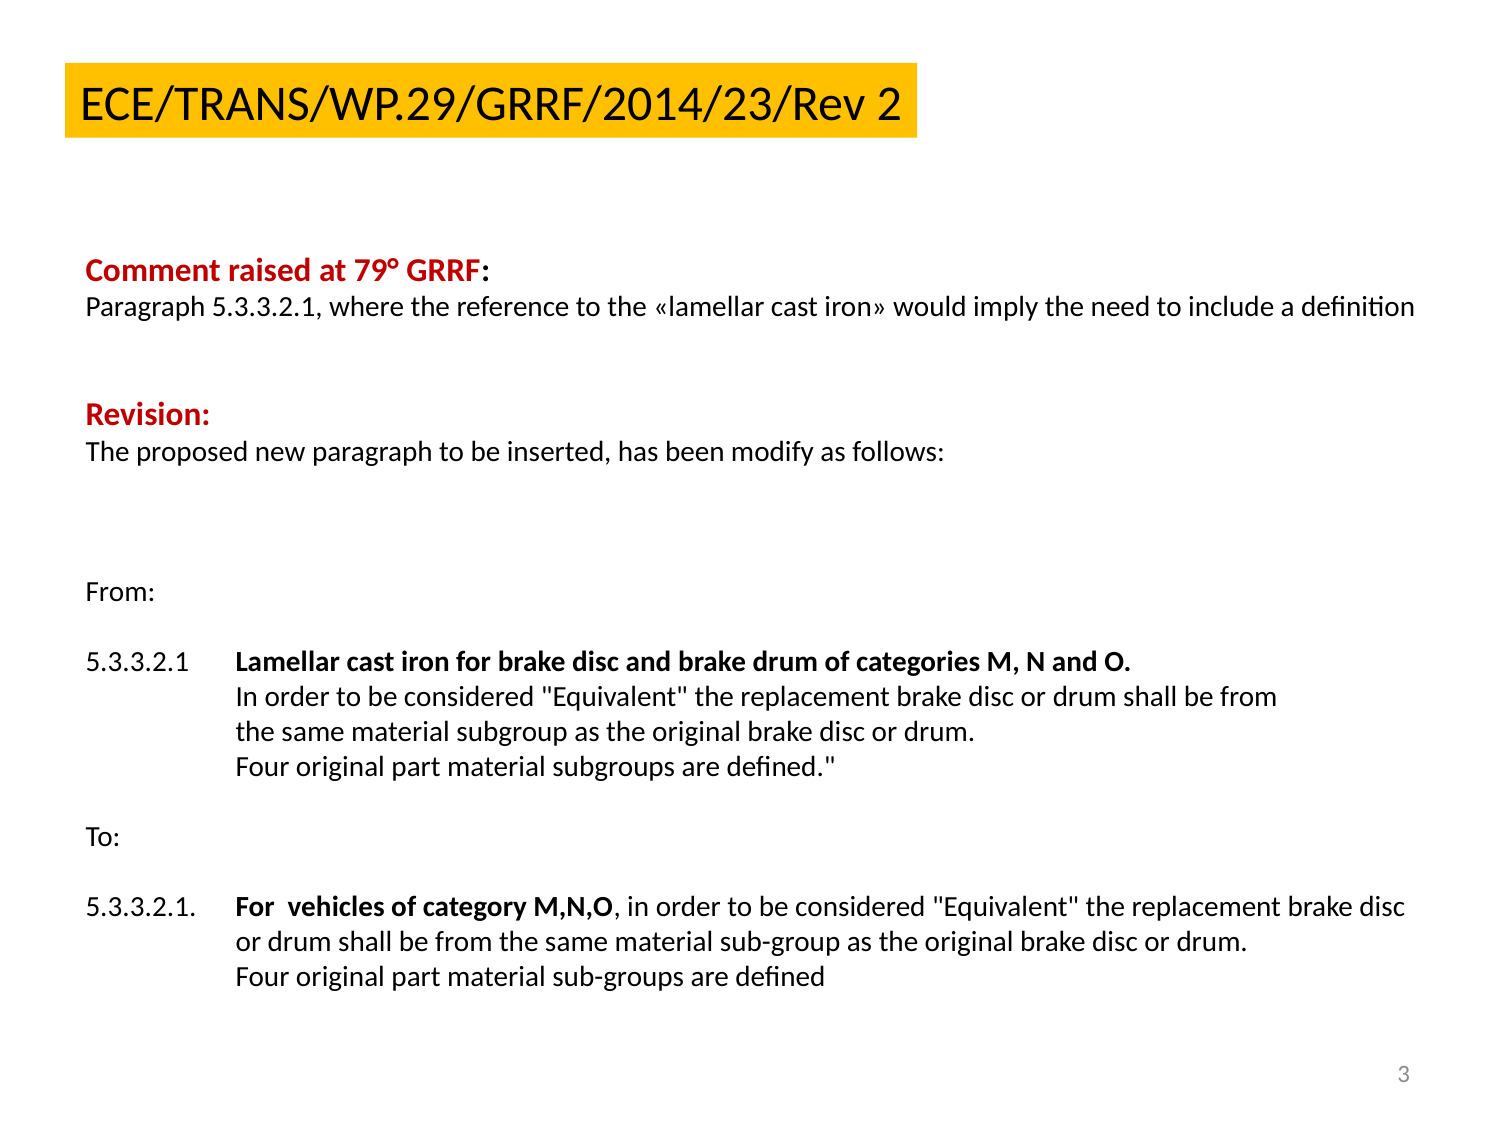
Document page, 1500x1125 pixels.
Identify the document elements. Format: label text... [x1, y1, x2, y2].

slide_number 3 [1074, 1042, 1425, 1103]
text_box Comment raised at 79° GRRF: Paragraph 5.3.3.2.1, where the reference to the «lamellar cast iron» would imply the need to include a definition Revision: The proposed new paragraph to be inserted, has been modify as follows: From: 5.3.3.2.1 Lamellar cast iron for brake disc and brake drum of categories M, N and O. In order to be considered "Equivalent" the replacement brake disc or drum shall be from the same material subgroup as the original brake disc or drum. Four original part material subgroups are defined." To: 5.3.3.2.1. For vehicles of category M,N,O, in order to be considered "Equivalent" the replacement brake disc or drum shall be from the same material sub-group as the original brake disc or drum. Four original part material sub-groups are defined [70, 240, 1432, 1000]
text_box ECE/TRANS/WP.29/GRRF/2014/23/Rev 2 [65, 62, 918, 138]
